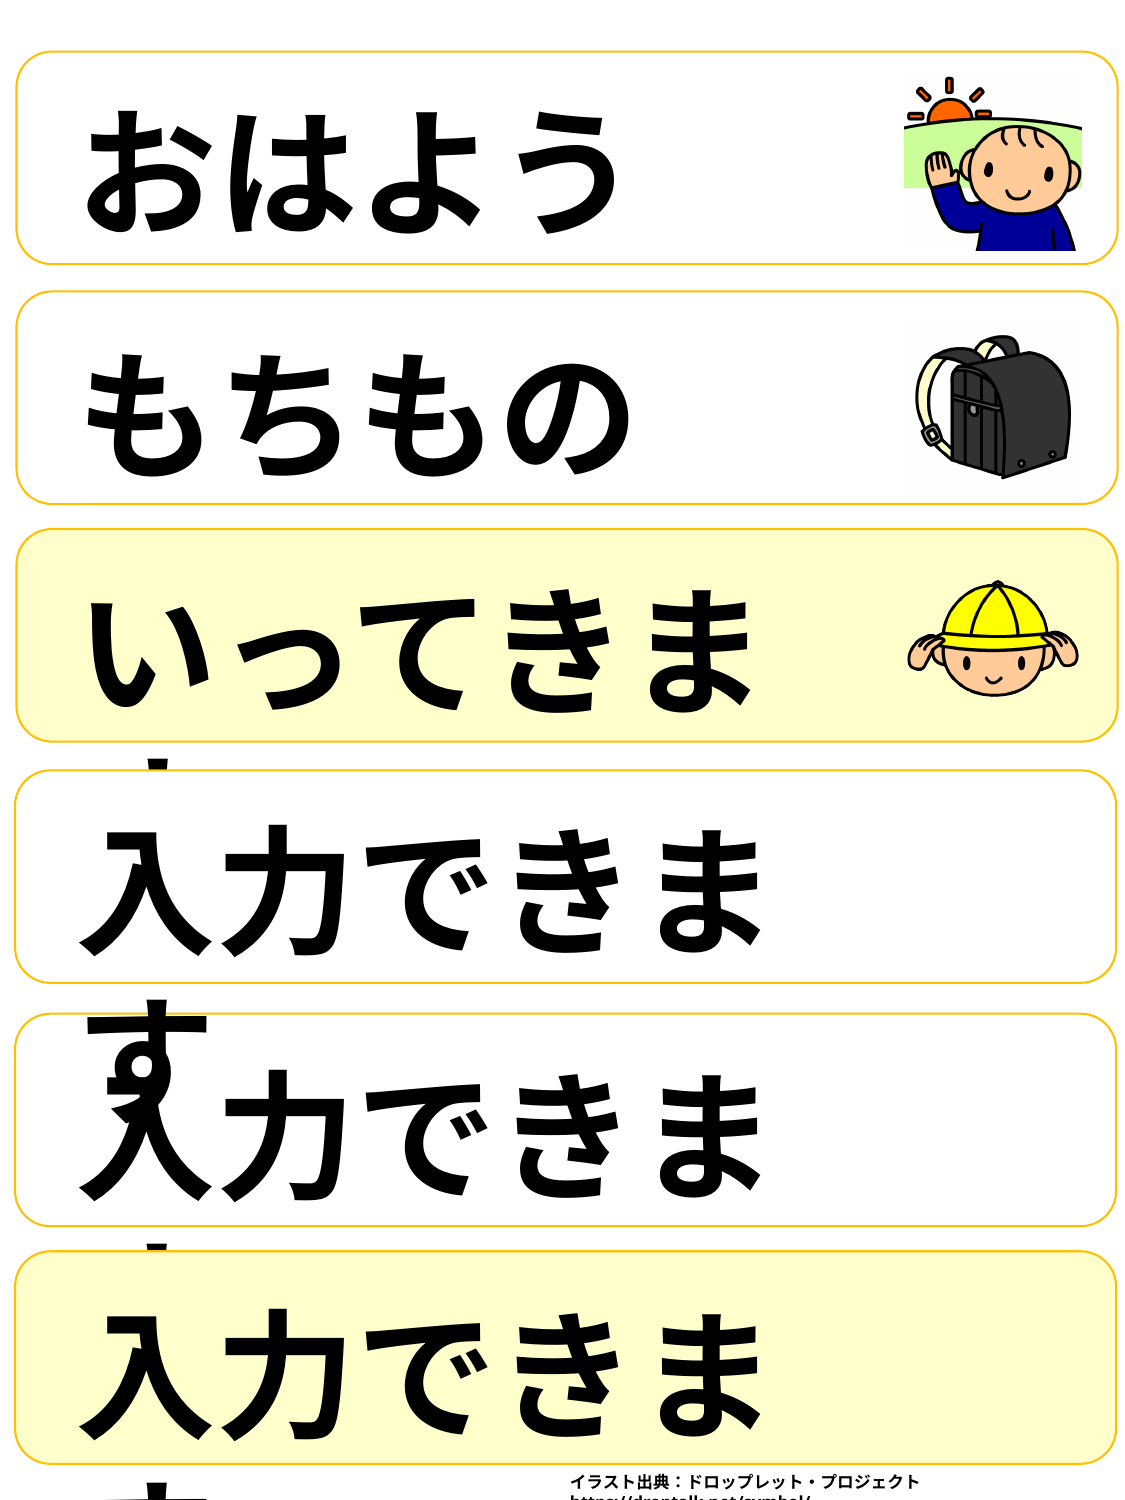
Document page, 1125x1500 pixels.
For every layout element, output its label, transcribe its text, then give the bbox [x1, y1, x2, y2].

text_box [16, 528, 1118, 742]
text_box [14, 770, 1117, 983]
picture [904, 73, 1082, 251]
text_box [16, 291, 1118, 507]
picture [904, 549, 1082, 728]
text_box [16, 51, 1118, 265]
picture [904, 318, 1082, 496]
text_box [14, 1013, 1117, 1227]
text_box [14, 1251, 1117, 1466]
text_box イラスト出典：ドロップレット・プロジェクト https://droptalk.net/symbol/ [554, 1464, 1125, 1500]
